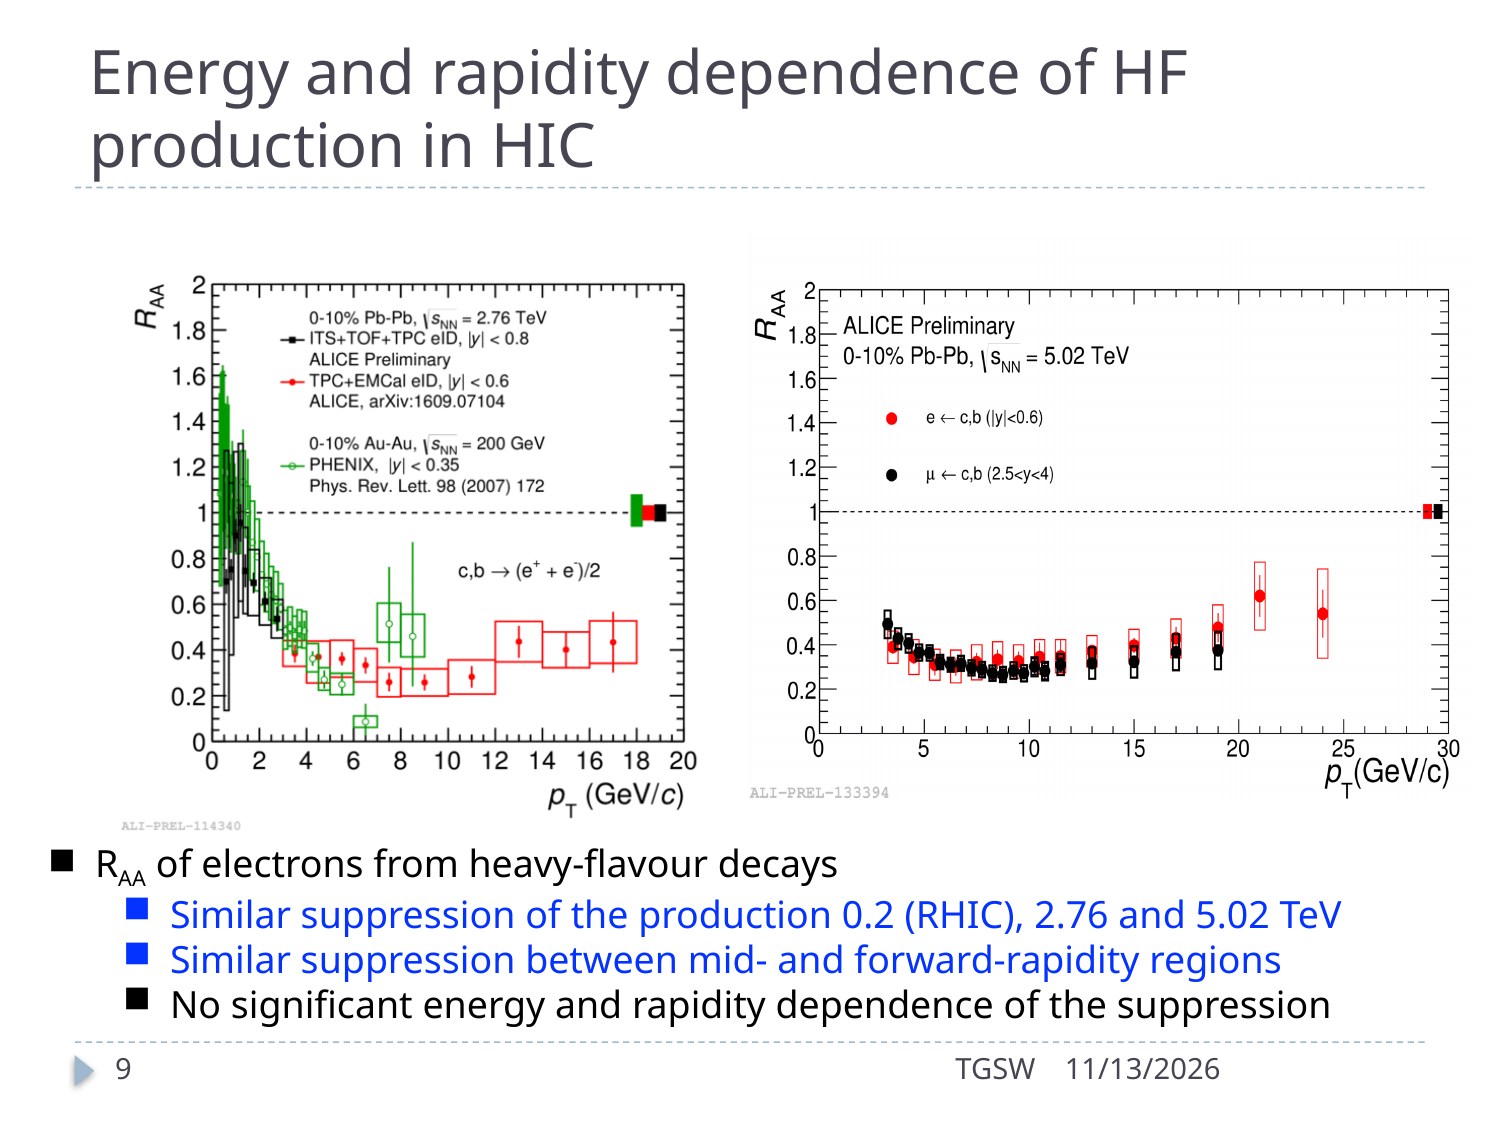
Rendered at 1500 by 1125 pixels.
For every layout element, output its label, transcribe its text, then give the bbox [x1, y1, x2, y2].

text_box RAA of electrons from heavy-flavour decays Similar suppression of the production 0.2 (RHIC), 2.76 and 5.02 TeV Similar suppression between mid- and forward-rapidity regions No significant energy and rapidity dependence of the suppression [33, 832, 1358, 1124]
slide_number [1050, 1042, 1426, 1103]
title Energy and rapidity dependence of HF production in HIC [75, 24, 1425, 188]
footer TGSW [475, 1042, 1050, 1103]
slide_number 9 [100, 1042, 426, 1103]
picture [118, 223, 1479, 833]
